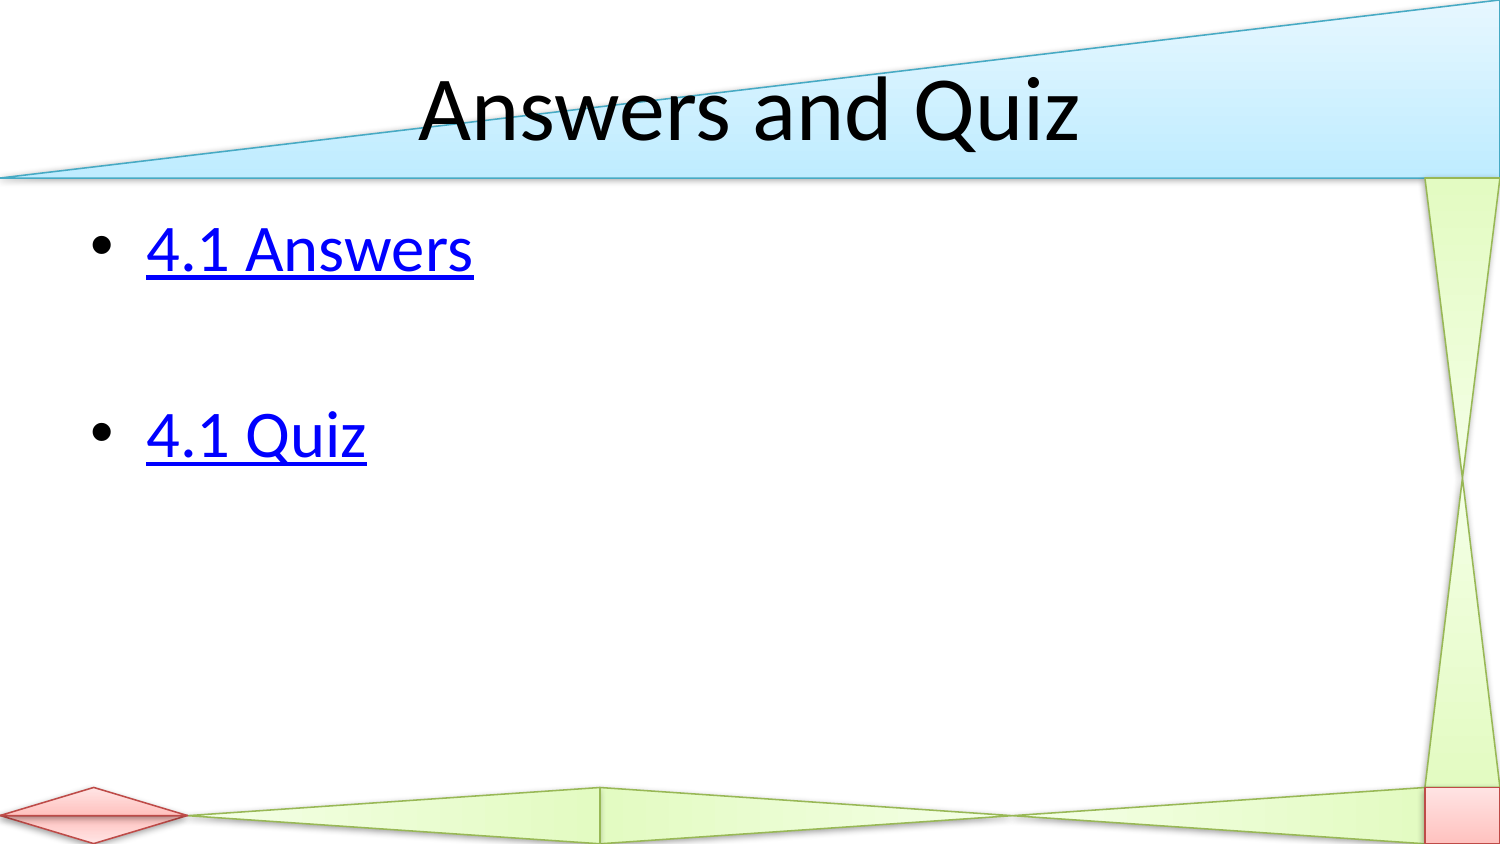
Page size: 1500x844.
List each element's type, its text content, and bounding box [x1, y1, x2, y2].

list 4.1 Answers 4.1 Quiz [75, 196, 1425, 754]
title Answers and Quiz [75, 33, 1425, 175]
